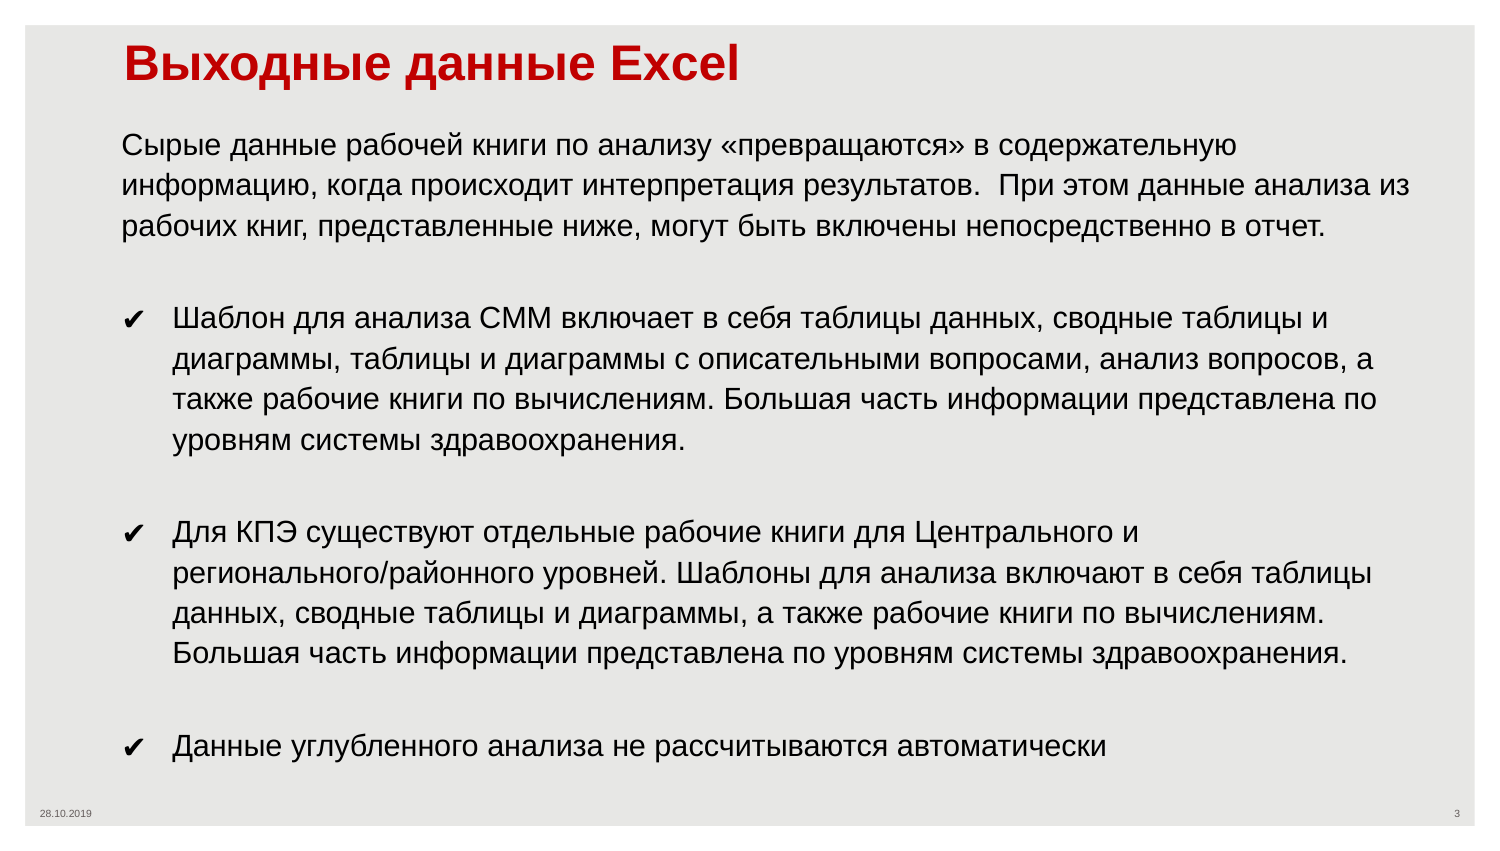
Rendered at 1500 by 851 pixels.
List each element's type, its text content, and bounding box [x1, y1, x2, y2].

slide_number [24, 559, 375, 851]
slide_number 3 [1125, 559, 1475, 851]
text_box Сырые данные рабочей книги по анализу «превращаются» в содержательную информацию, когда происходит интерпретация результатов. При этом данные анализа из рабочих книг, представленные ниже, могут быть включены непосредственно в отчет. Шаблон для анализа CMM включает в себя таблицы данных, сводные таблицы и диаграммы, таблицы и диаграммы с описательными вопросами, анализ вопросов, а также рабочие книги по вычислениям. Большая часть информации представлена по уровням системы здравоохранения. Для КПЭ существуют отдельные рабочие книги для Центрального и регионального/районного уровней. Шаблоны для анализа включают в себя таблицы данных, сводные таблицы и диаграммы, а также рабочие книги по вычислениям. Большая часть информации представлена по уровням системы здравоохранения. Данные углубленного анализа не рассчитываются автоматически [59, 115, 1441, 837]
text_box Выходные данные Excel [112, 25, 924, 97]
